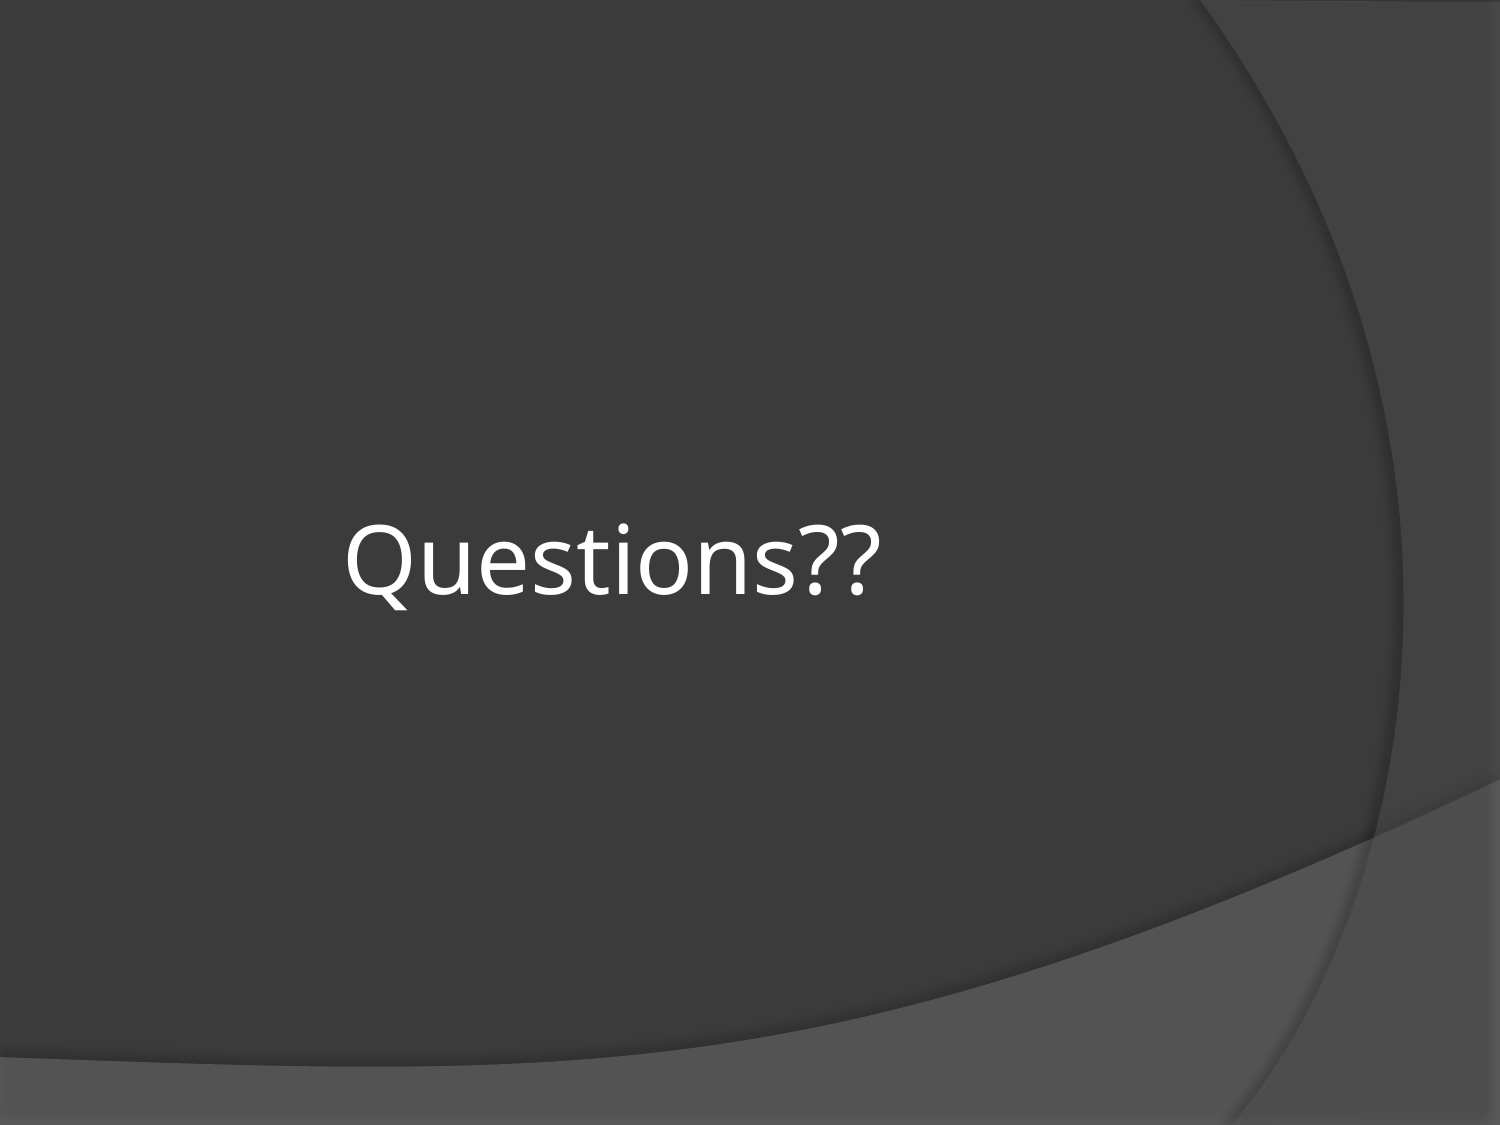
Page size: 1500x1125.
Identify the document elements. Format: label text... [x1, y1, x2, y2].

title Questions?? [0, 462, 1225, 650]
